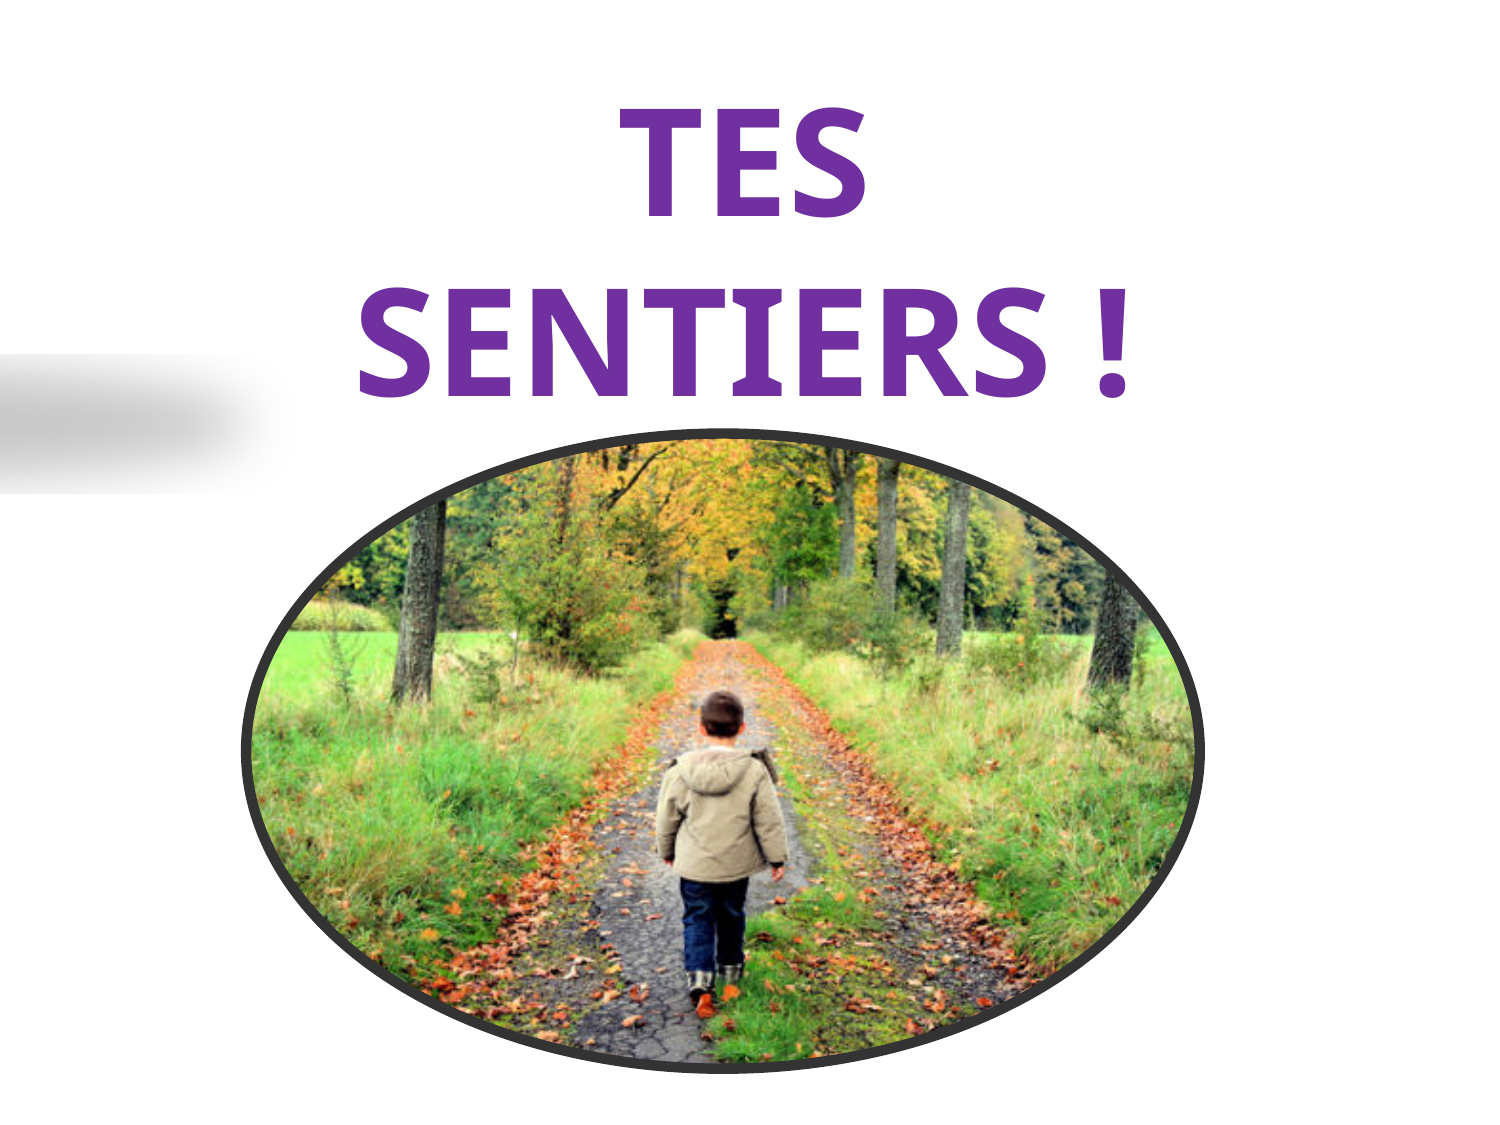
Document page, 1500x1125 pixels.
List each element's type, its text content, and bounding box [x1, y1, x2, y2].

text_box TES SENTIERS ! [292, 58, 1196, 432]
picture [246, 433, 1200, 1069]
